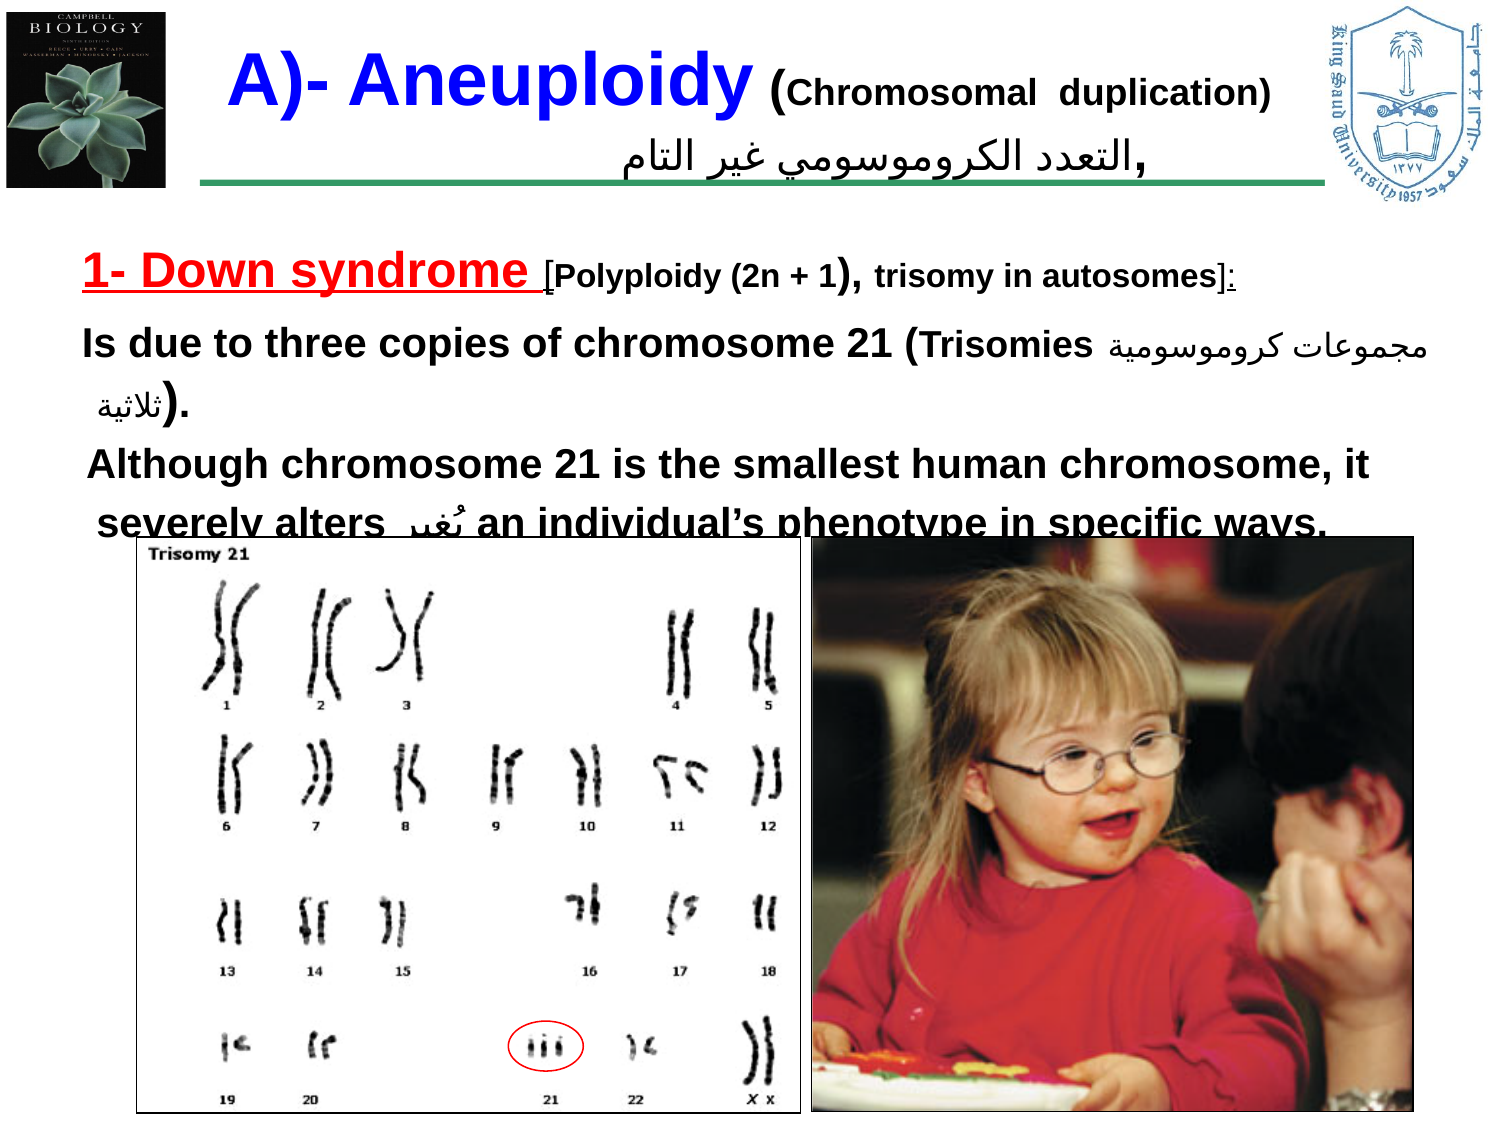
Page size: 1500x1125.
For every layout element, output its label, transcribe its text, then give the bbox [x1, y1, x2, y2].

list A)- Aneuploidy (Chromosomal duplication) التعدد الكروموسومي غير التام, 1- Down syndrome [Polyploidy (2n + 1), trisomy in autosomes]: Is due to three copies of chromosome 21 (Trisomies مجموعات كروموسومية ثلاثية). Although chromosome 21 is the smallest human chromosome, it severely alters يُغير an individual’s phenotype in specific ways. [24, 216, 1475, 676]
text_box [5, 0, 1488, 209]
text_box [137, 537, 1413, 1113]
